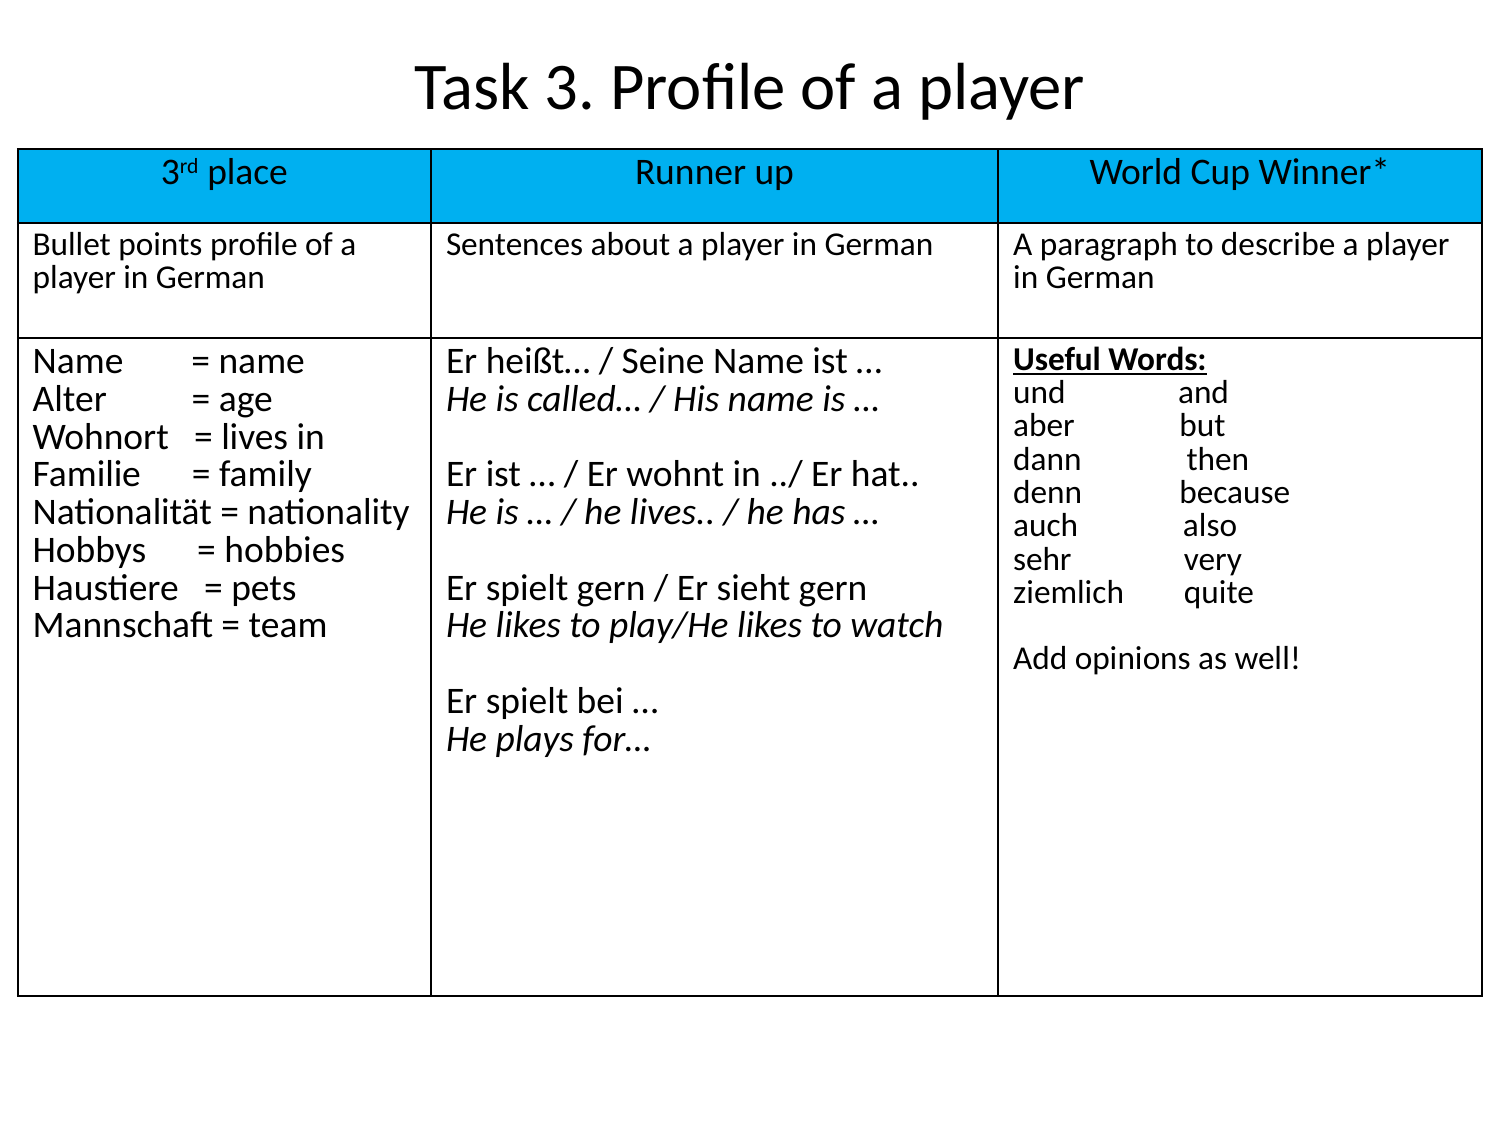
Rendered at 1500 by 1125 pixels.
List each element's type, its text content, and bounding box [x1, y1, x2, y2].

table_cell Bullet points profile of a player in German [19, 224, 430, 337]
table_cell Useful Words: und and aber but dann then denn because auch also sehr very ziemlich quite Add opinions as well! [999, 339, 1481, 995]
table_header World Cup Winner* [999, 150, 1481, 222]
table_cell Name = name Alter = age Wohnort = lives in Familie = family Nationalität = nationality Hobbys = hobbies Haustiere = pets Mannschaft = team [19, 339, 430, 995]
table_cell Sentences about a player in German [432, 224, 997, 337]
table_cell Er heißt… / Seine Name ist … He is called… / His name is … Er ist … / Er wohnt in ../ Er hat.. He is … / he lives.. / he has … Er spielt gern / Er sieht gern He likes to play/He likes to watch Er spielt bei … He plays for… [432, 339, 997, 995]
title Task 3. Profile of a player [75, 42, 1425, 124]
table_header 3rd place [19, 150, 430, 222]
table_cell A paragraph to describe a player in German [999, 224, 1481, 337]
table_header Runner up [432, 150, 997, 222]
